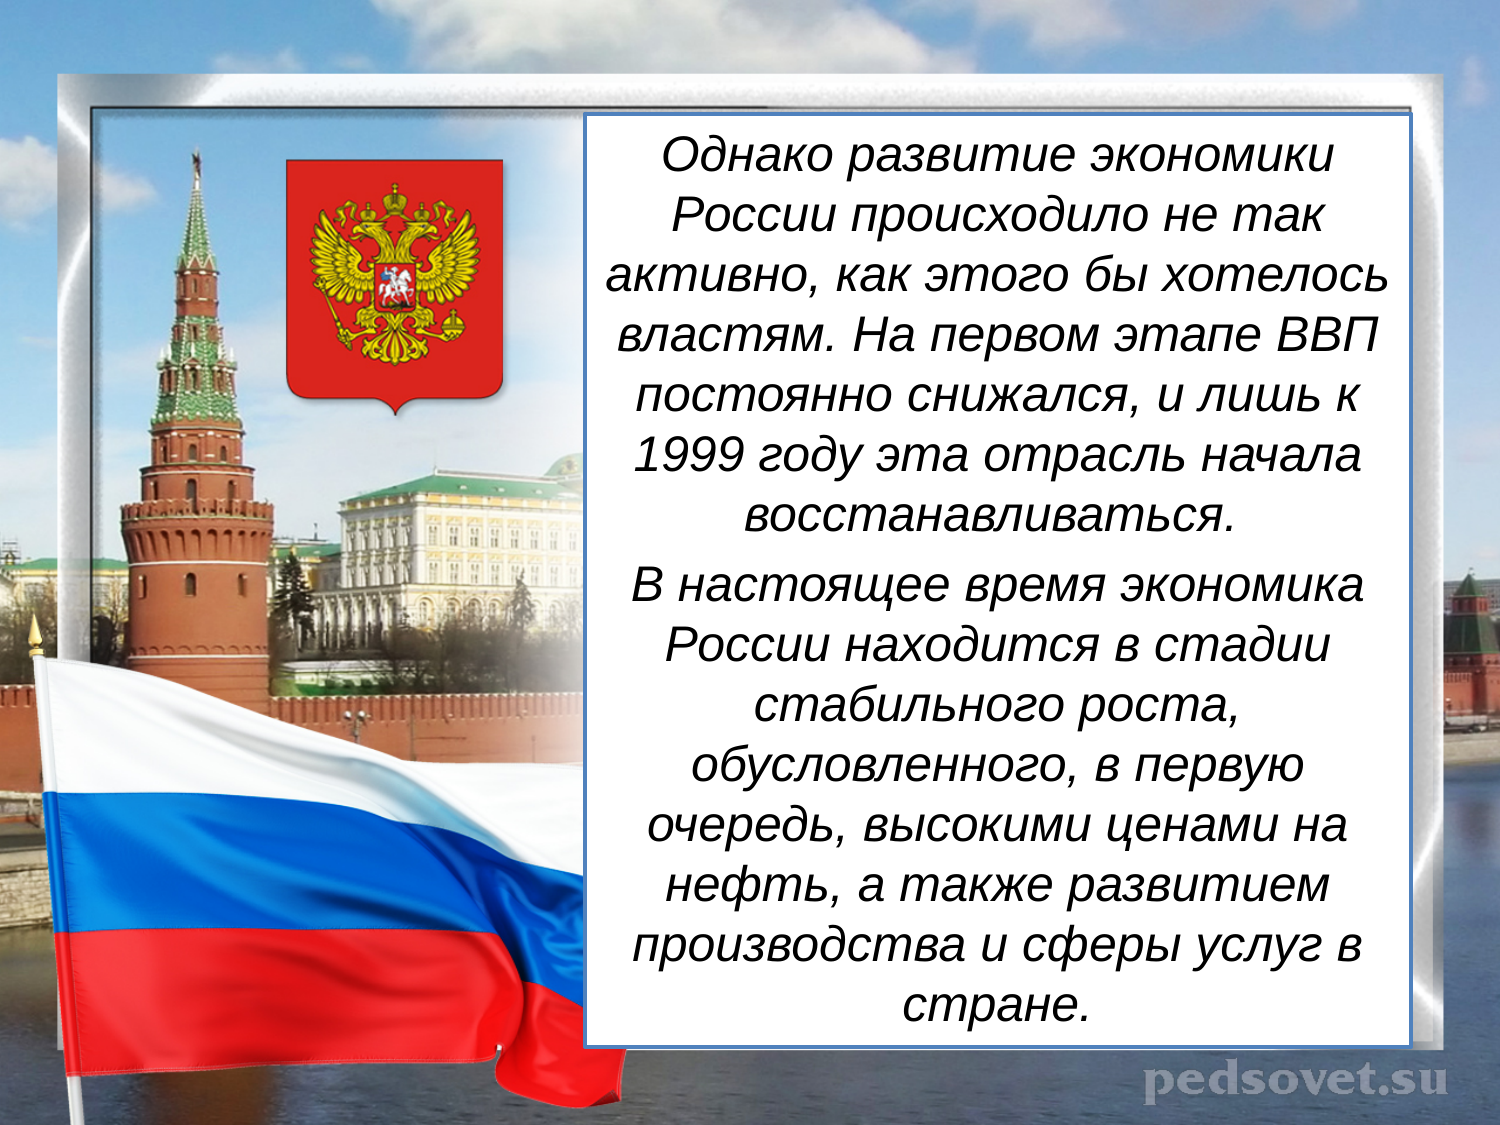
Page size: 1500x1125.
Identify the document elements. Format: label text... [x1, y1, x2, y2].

picture [0, 0, 1500, 1125]
list Однако развитие экономики России происходило не так активно, как этого бы хотелось властям. На первом этапе ВВП постоянно снижался, и лишь к 1999 году эта отрасль начала восстанавливаться. В настоящее время экономика России находится в стадии стабильного роста, обусловленного, в первую очередь, высокими ценами на нефть, а также развитием производства и сферы услуг в стране. [583, 112, 1413, 1049]
